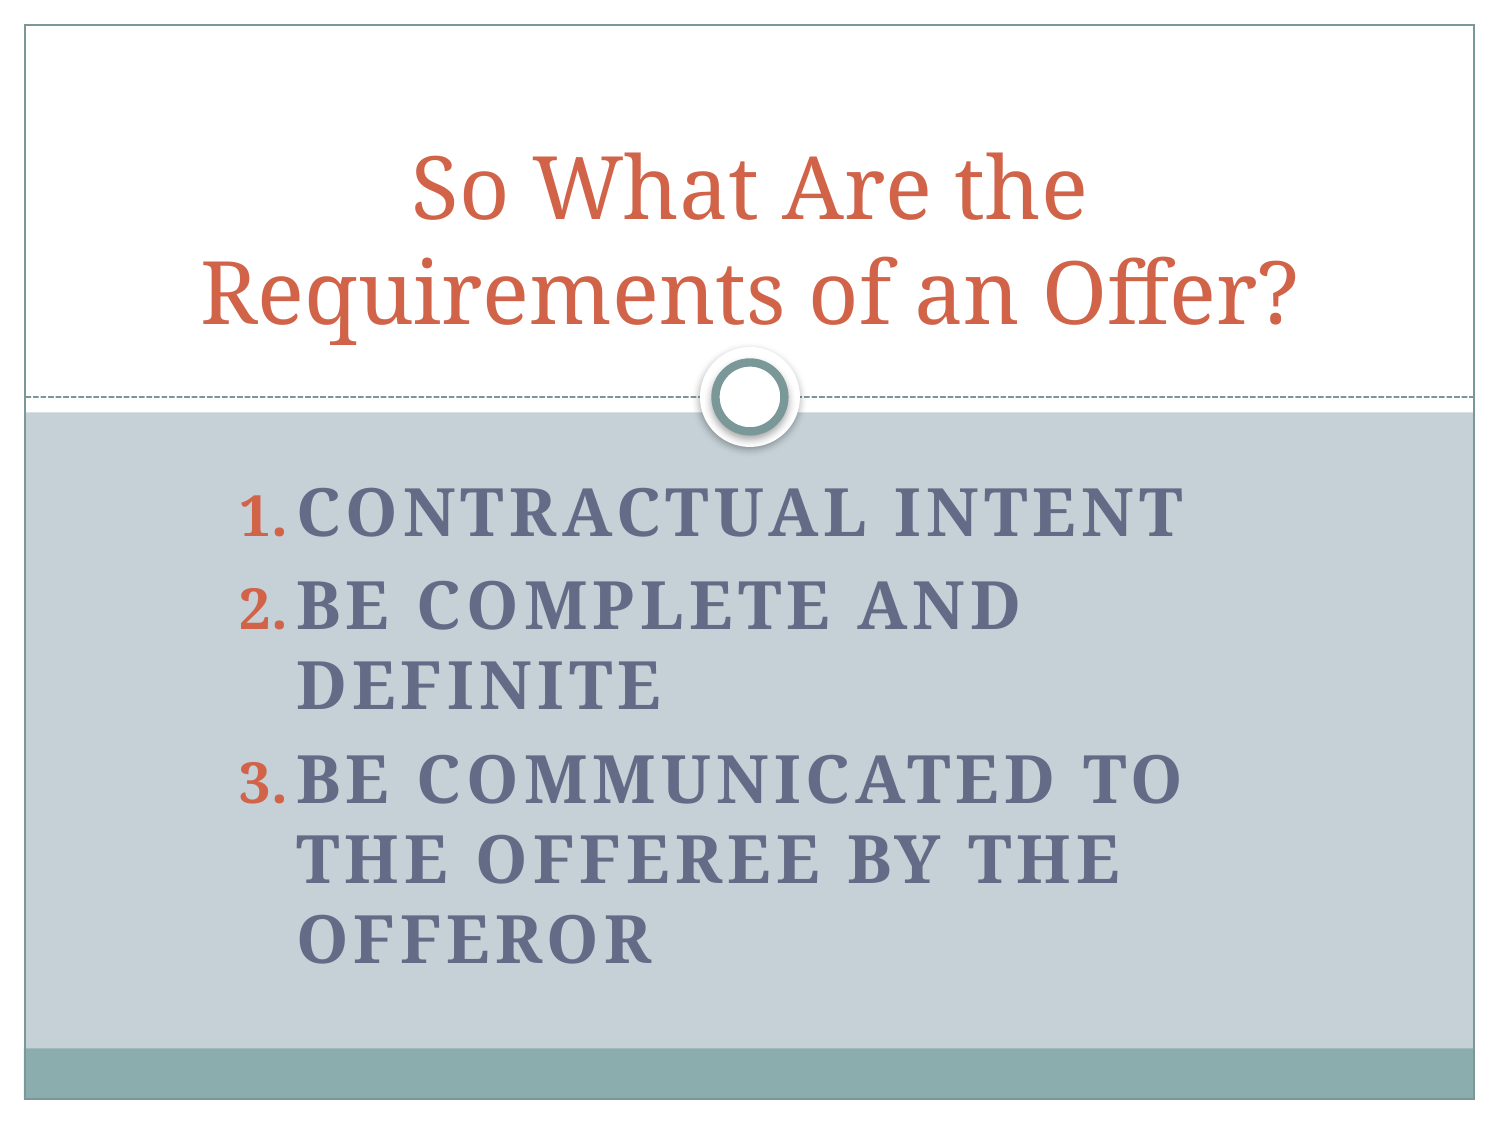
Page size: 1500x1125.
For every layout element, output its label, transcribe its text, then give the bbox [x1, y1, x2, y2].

subtitle Contractual intent Be complete and definite Be communicated to the offeree by the offeror [225, 462, 1275, 750]
title So What Are the Requirements of an Offer? [112, 62, 1388, 350]
